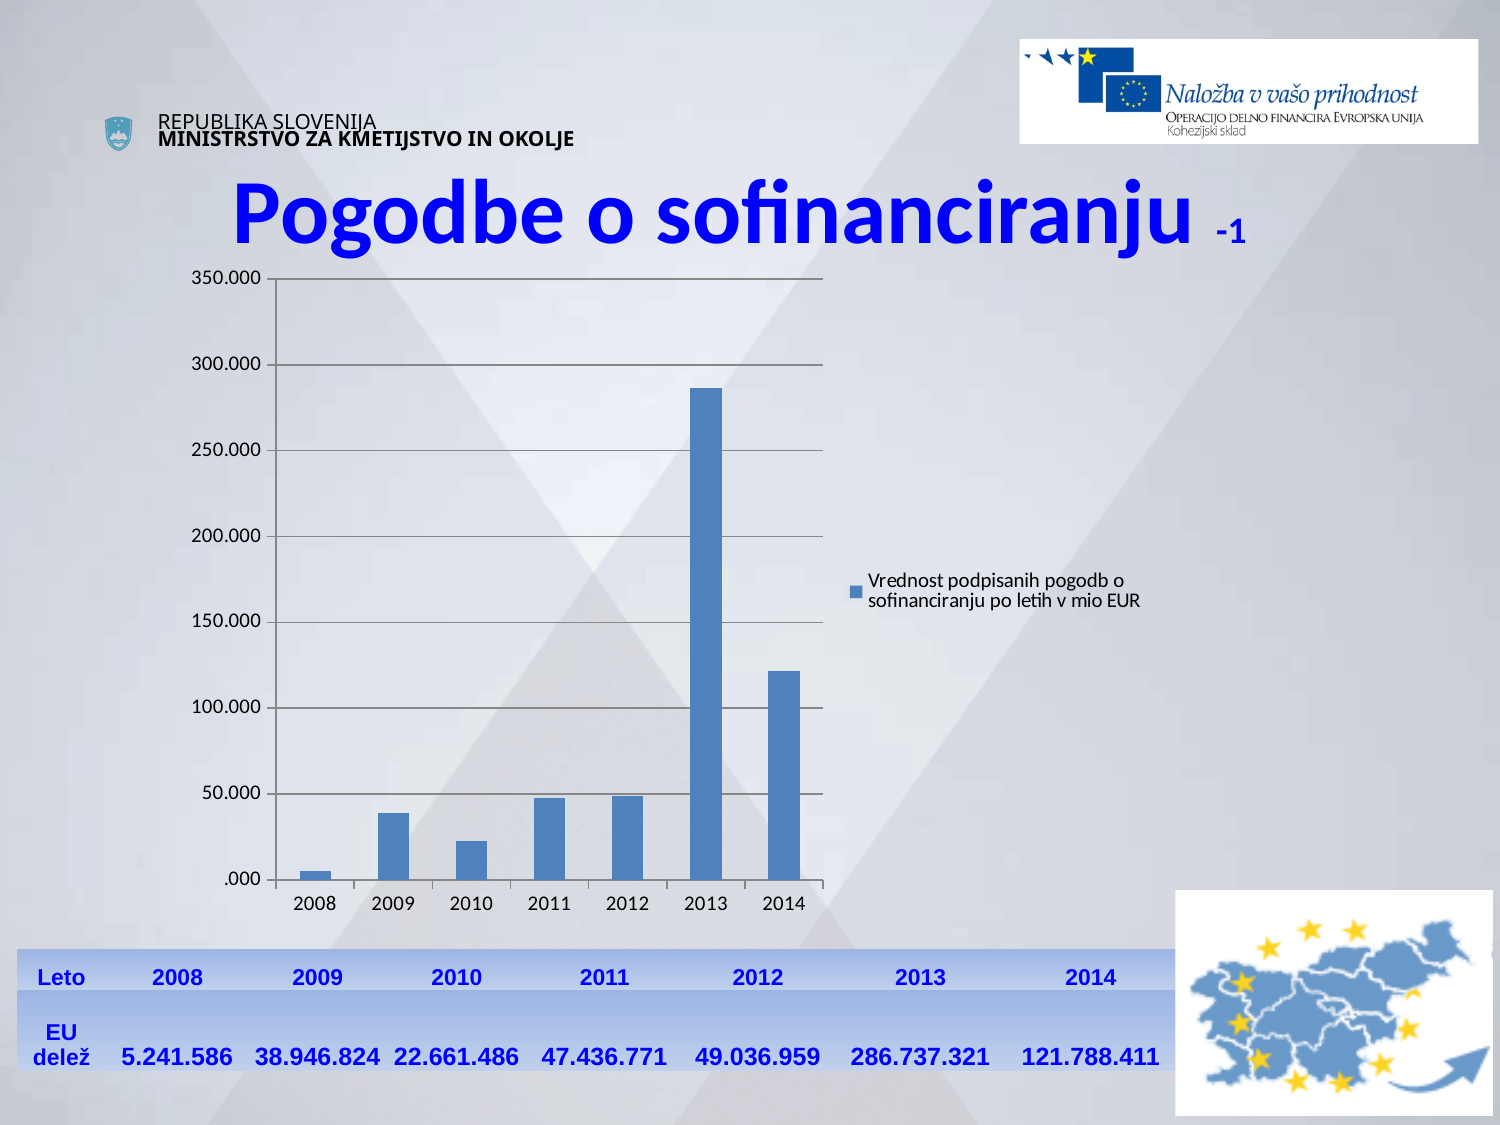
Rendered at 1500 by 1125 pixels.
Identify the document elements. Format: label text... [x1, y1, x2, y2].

table_header 2012 [681, 949, 835, 990]
picture [0, 0, 1500, 1125]
table_header 2008 [106, 949, 250, 990]
table_header 2009 [250, 949, 386, 990]
table_cell 22.661.486 [386, 990, 528, 1070]
table_header 2014 [1007, 949, 1169, 990]
table_cell 5.241.586 [106, 990, 250, 1070]
chart [170, 255, 1160, 929]
table_cell 121.788.411 [1007, 990, 1169, 1070]
table_cell 286.737.321 [835, 990, 1007, 1070]
table_cell 38.946.824 [250, 990, 386, 1070]
table_cell 49.036.959 [681, 990, 835, 1070]
table_header 2013 [835, 949, 1007, 990]
table_cell 47.436.771 [528, 990, 681, 1070]
table_header 2011 [528, 949, 681, 990]
text_box Pogodbe o sofinanciranju -1 [74, 113, 1425, 302]
table_cell EU delež [18, 990, 106, 1070]
table_header Leto [18, 949, 106, 990]
table_header 2010 [386, 949, 528, 990]
